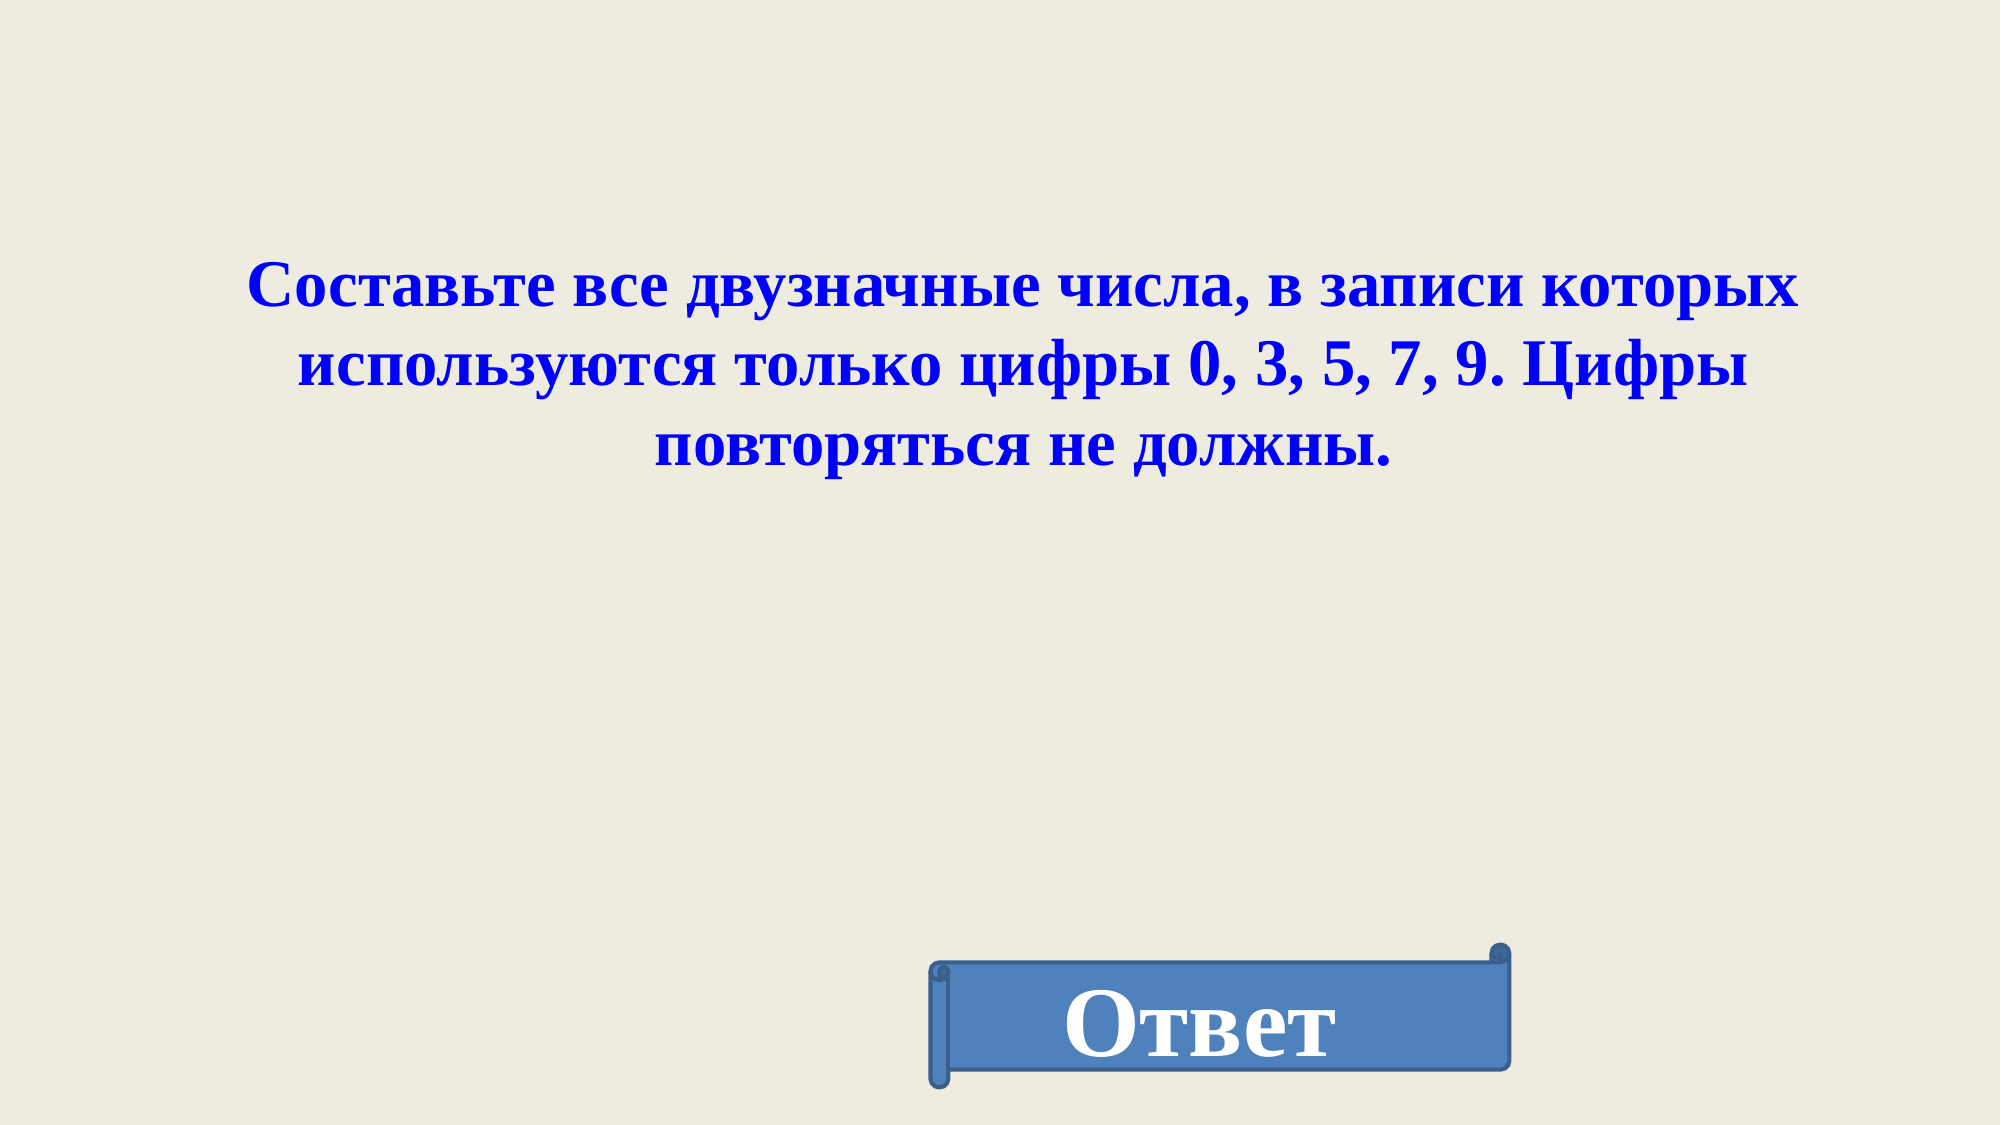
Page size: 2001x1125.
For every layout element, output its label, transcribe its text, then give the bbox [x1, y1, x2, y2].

list Составьте все двузначные числа, в записи которых используются только цифры 0, 3, 5, 7, 9. Цифры повторяться не должны. [54, 231, 1937, 907]
text_box Ответ [928, 942, 1512, 1090]
